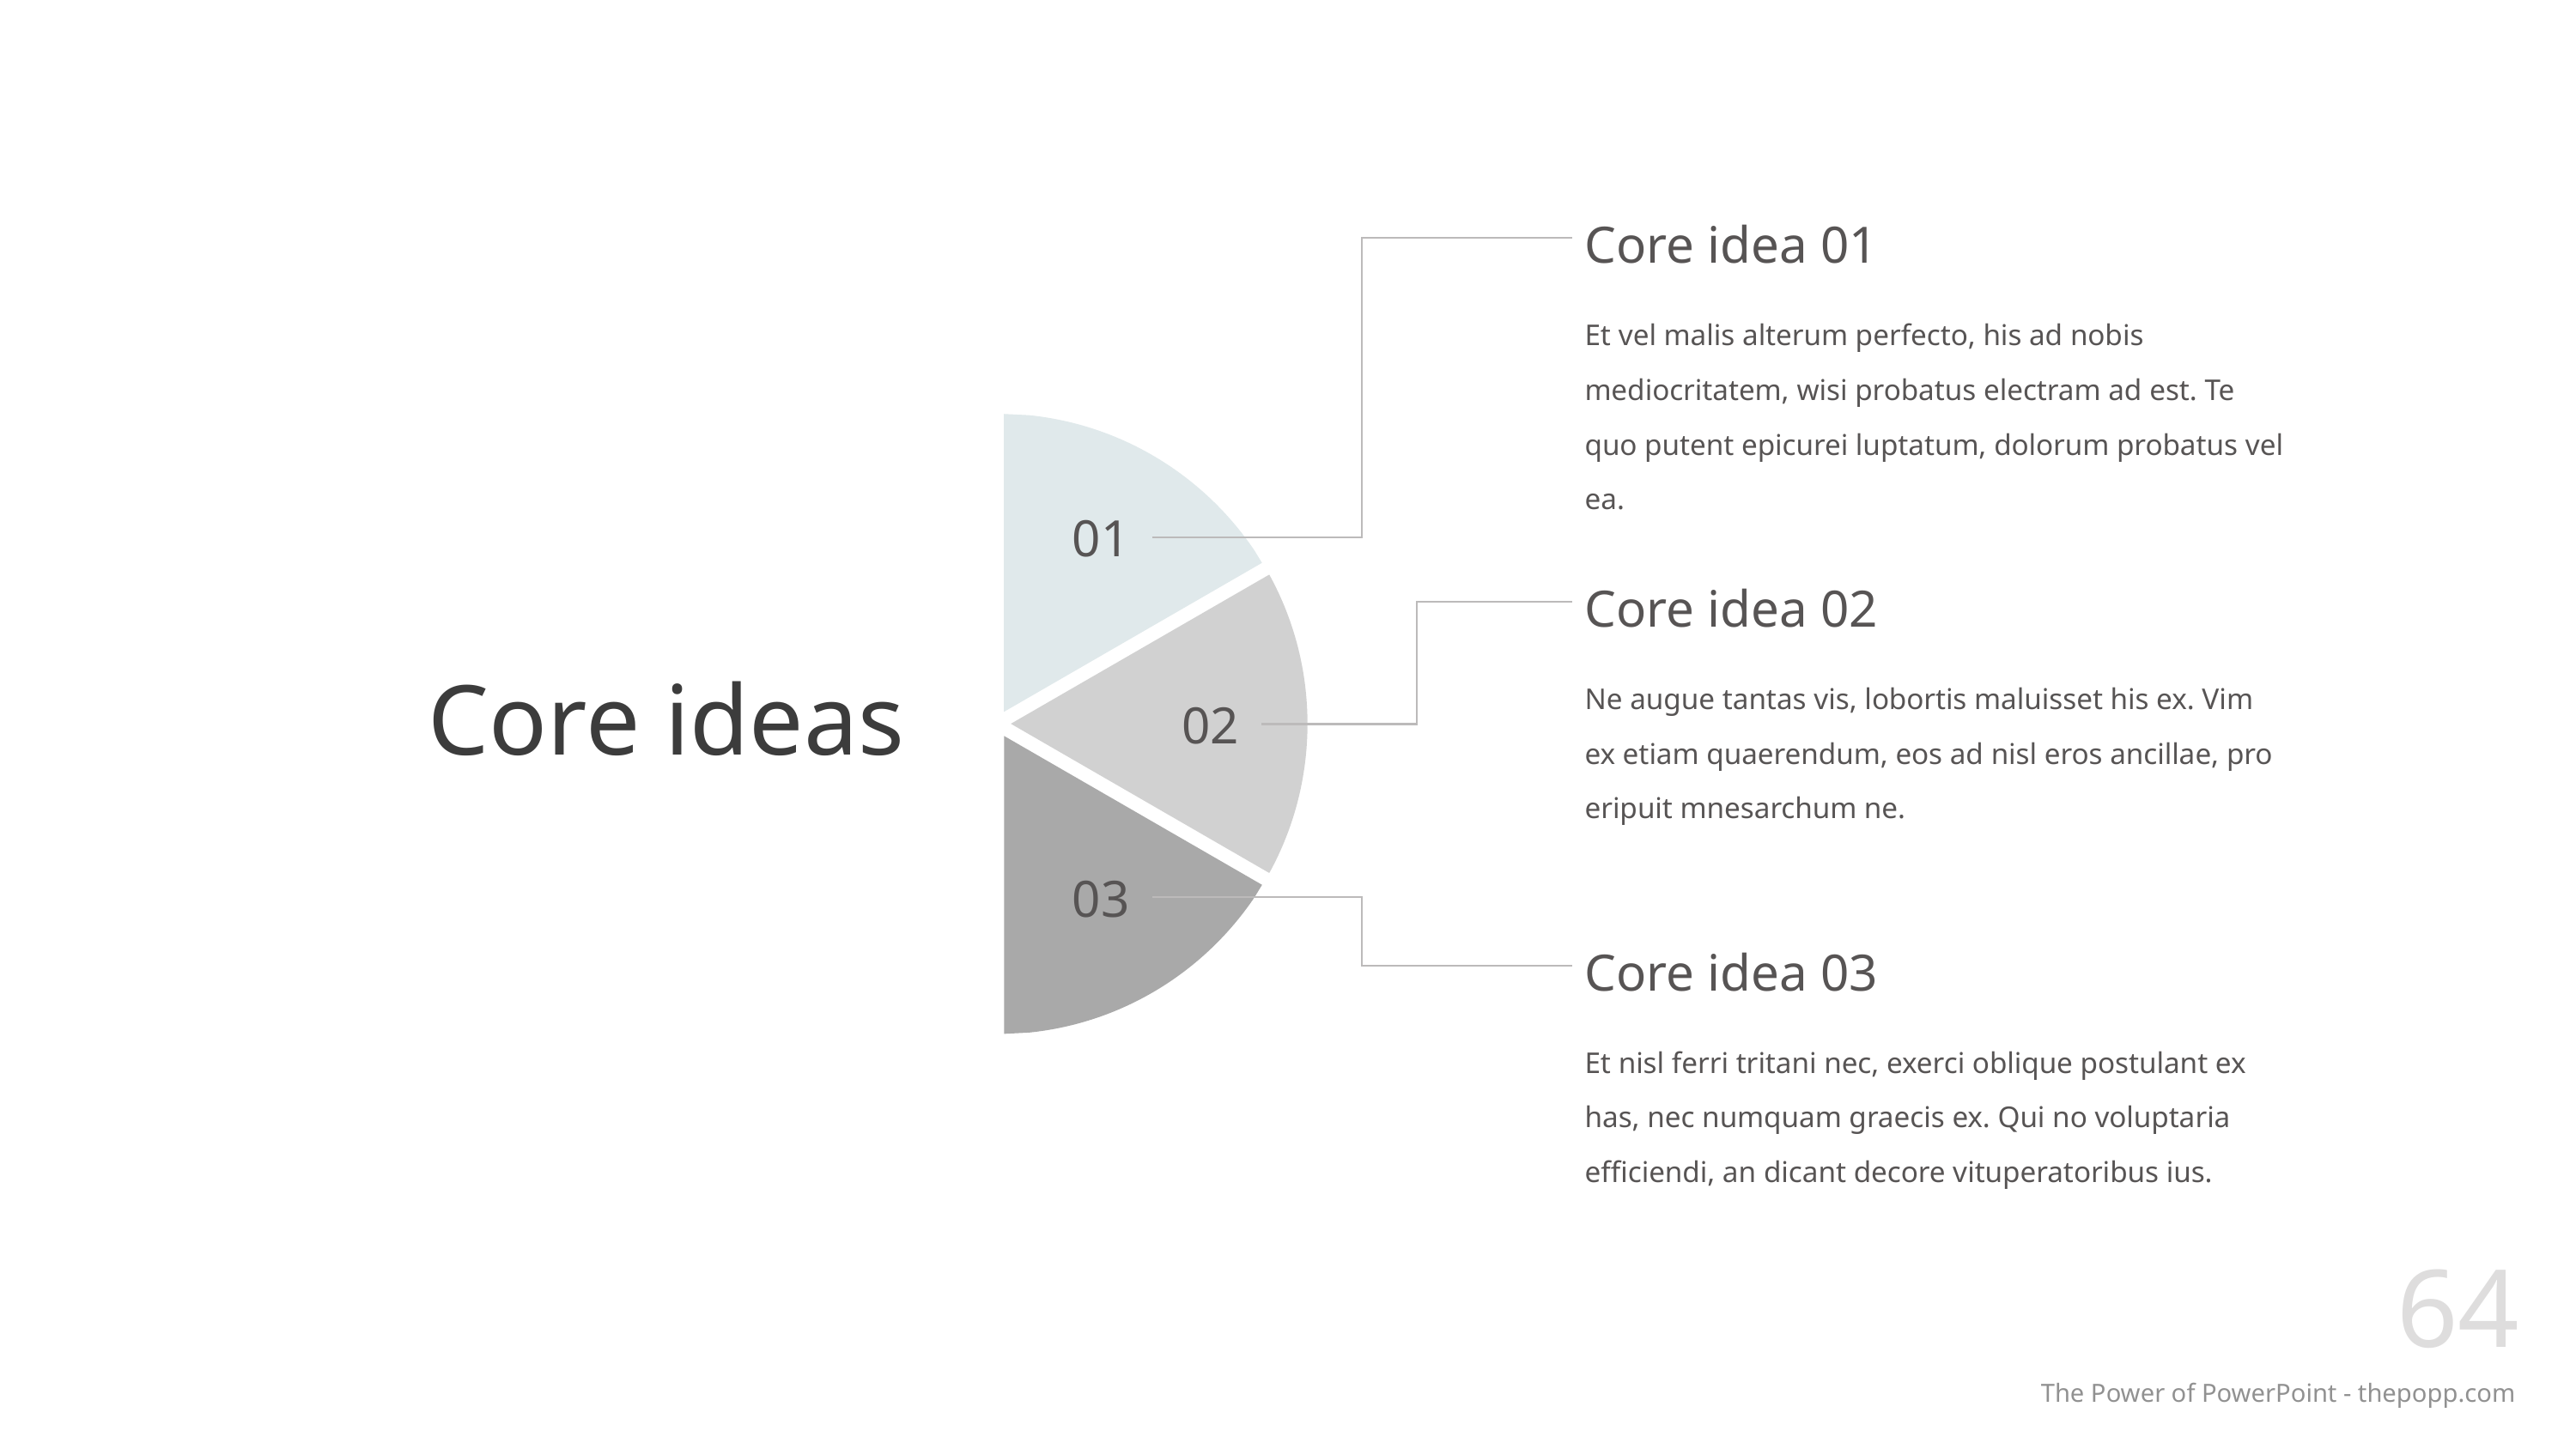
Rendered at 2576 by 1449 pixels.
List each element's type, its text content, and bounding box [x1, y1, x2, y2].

list Core idea 03 [1571, 925, 2303, 1008]
list Core idea 02 [1571, 561, 2303, 644]
list Et vel malis alterum perfecto, his ad nobis mediocritatem, wisi probatus electram ad est. Te quo putent epicurei luptatum, dolorum probatus vel ea. [1571, 289, 2303, 523]
list Ne augue tantas vis, lobortis maluisset his ex. Vim ex etiam quaerendum, eos ad nisl eros ancillae, pro eripuit mnesarchum ne. [1571, 653, 2303, 887]
list 01 [1049, 494, 1152, 580]
list 03 [1049, 853, 1152, 940]
list Core idea 01 [1571, 197, 2303, 280]
footer The Power of PowerPoint - thepopp.com [1573, 1354, 2529, 1432]
list 02 [1158, 681, 1261, 767]
slide_number 64 [2150, 1250, 2532, 1393]
list Et nisl ferri tritani nec, exerci oblique postulant ex has, nec numquam graecis ex. Qui no voluptaria efficiendi, an dicant decore vituperatoribus ius. [1571, 1017, 2303, 1251]
title Core ideas [197, 512, 918, 937]
